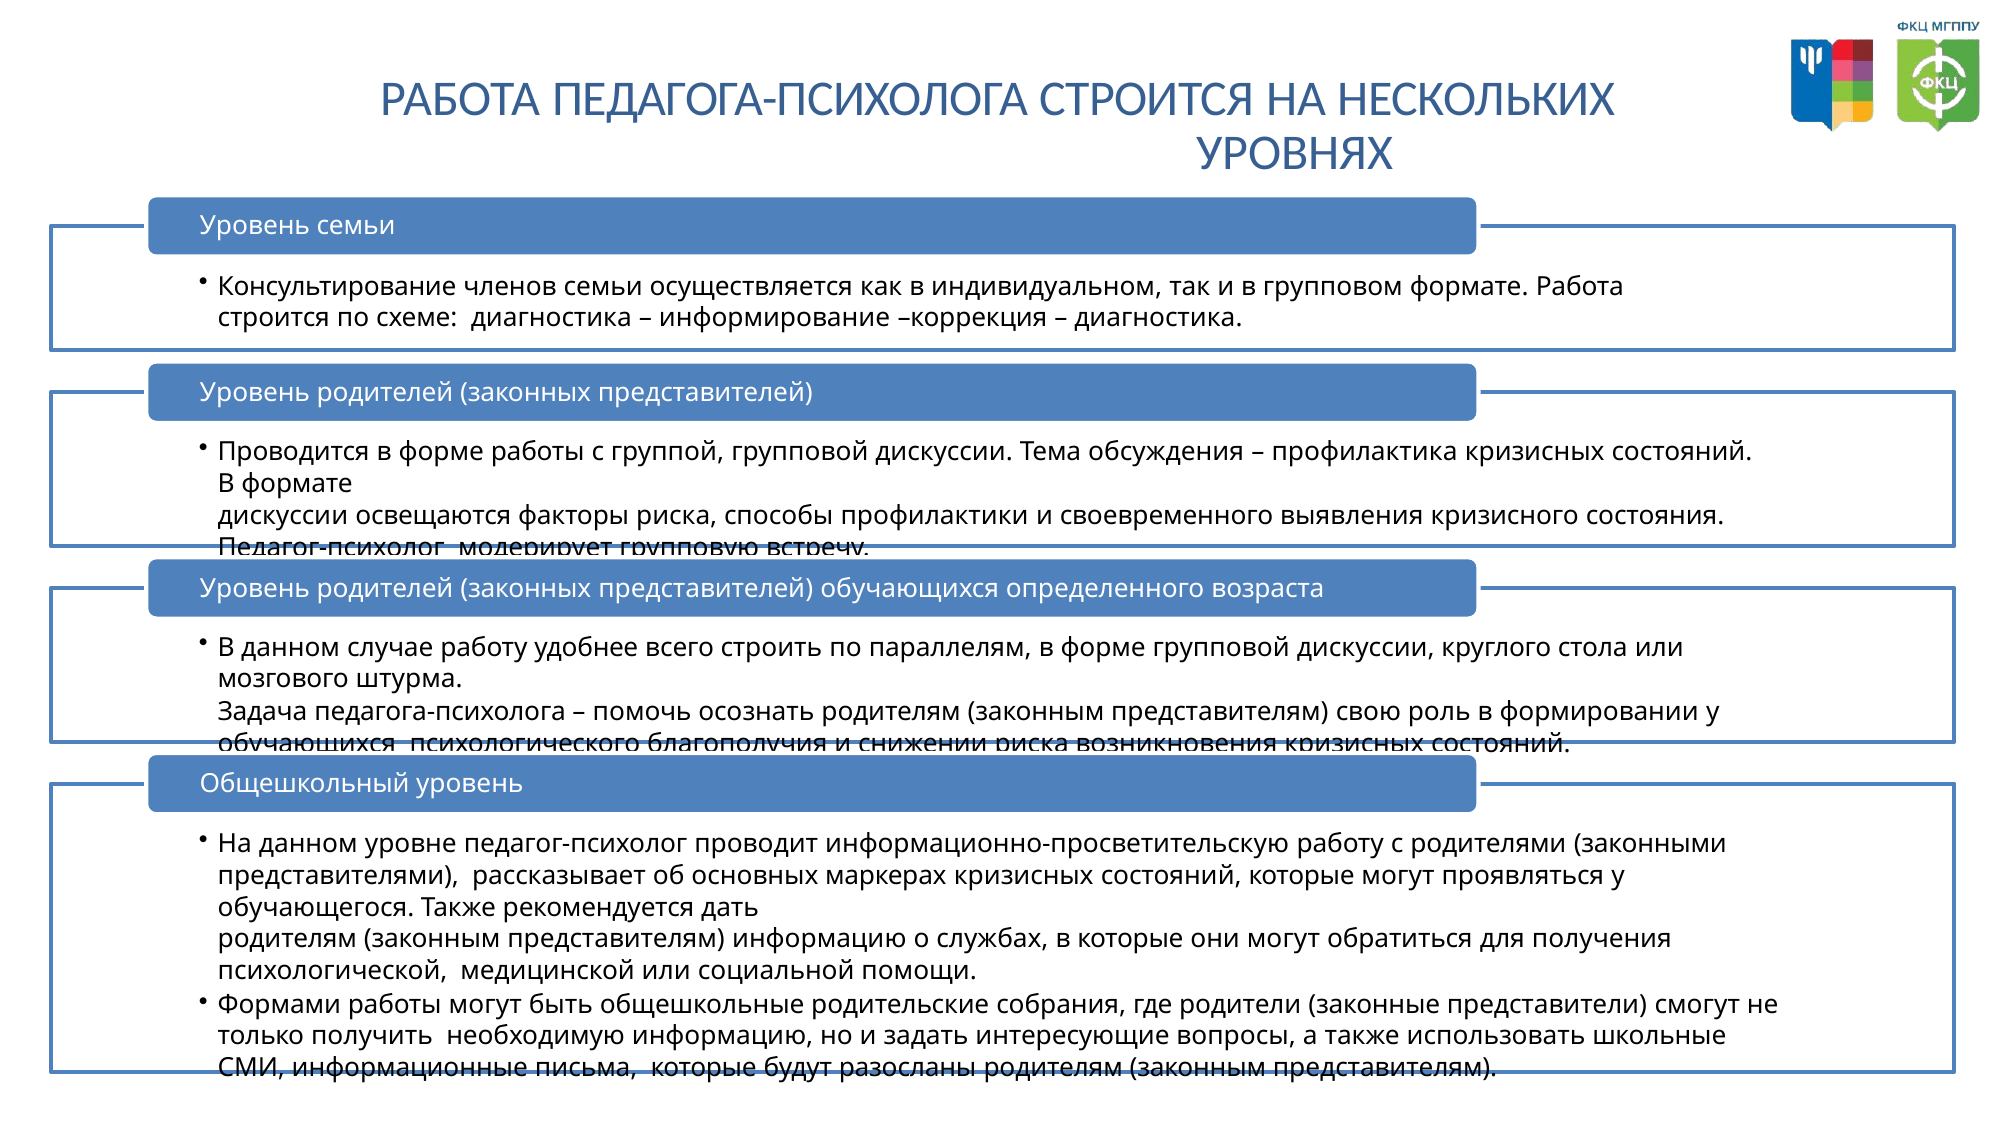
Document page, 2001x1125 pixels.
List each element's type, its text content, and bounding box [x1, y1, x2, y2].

title РАБОТА ПЕДАГОГА-ПСИХОЛОГА СТРОИТСЯ НА НЕСКОЛЬКИХ УРОВНЯХ [314, 23, 1693, 191]
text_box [49, 193, 1957, 352]
picture [1789, 20, 1980, 132]
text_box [49, 555, 1957, 744]
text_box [49, 359, 1957, 548]
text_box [49, 751, 1957, 1074]
